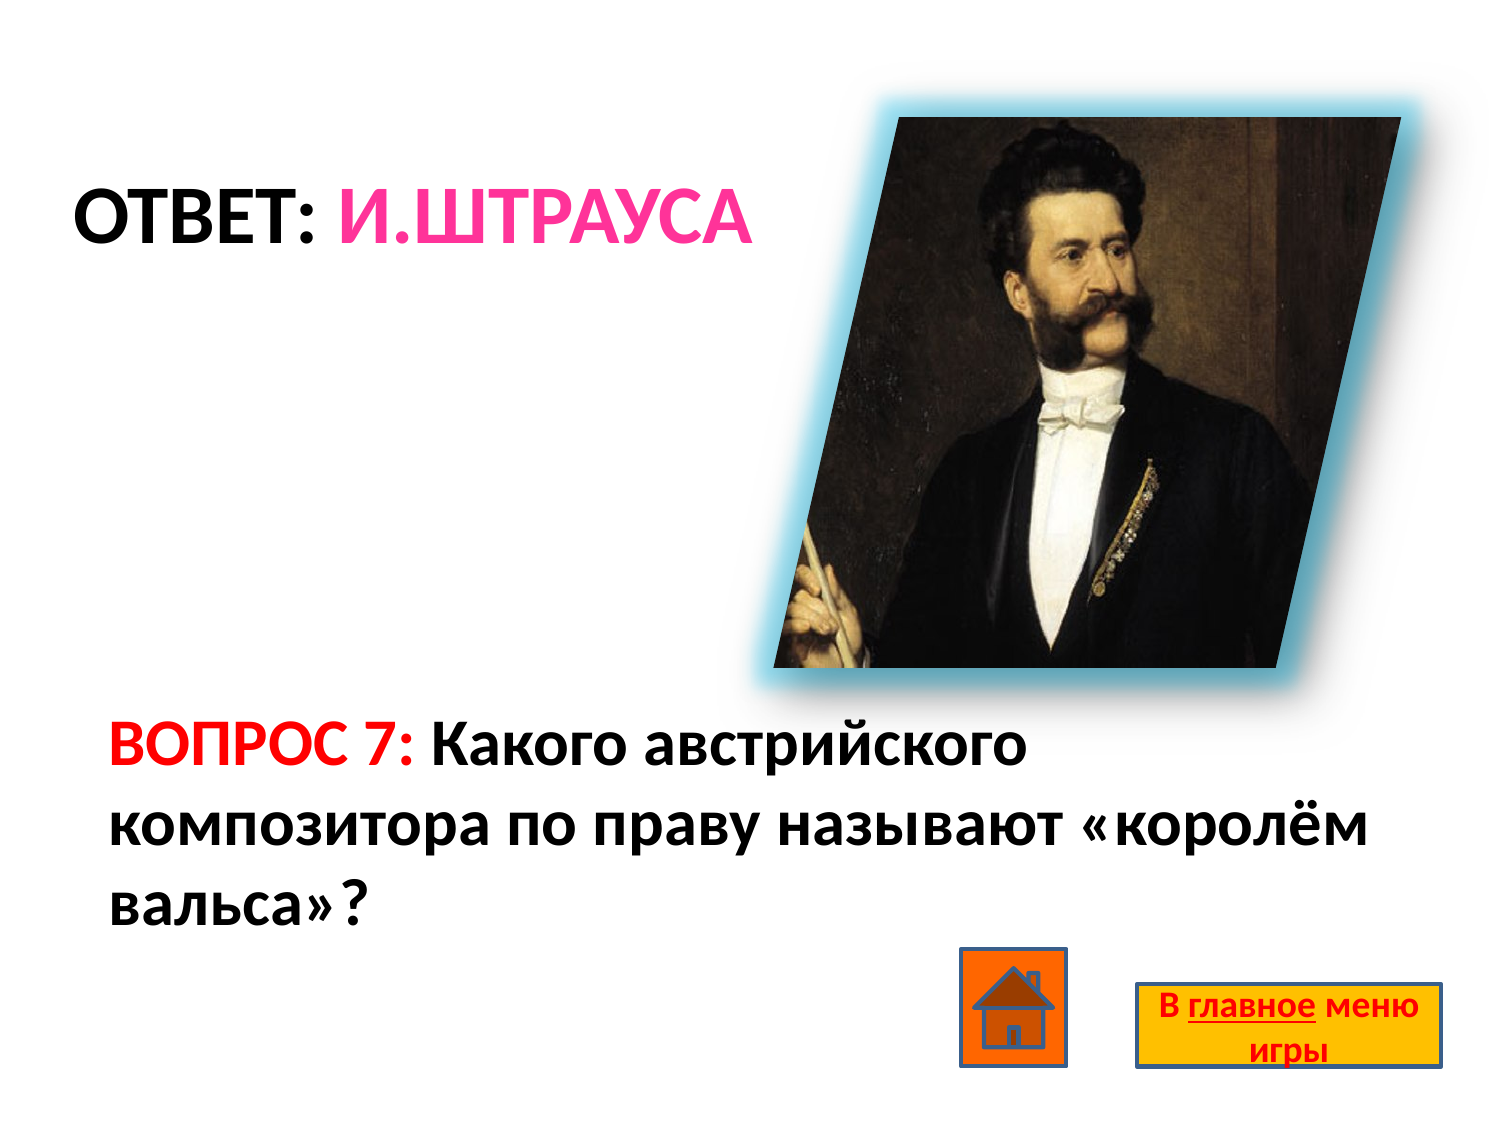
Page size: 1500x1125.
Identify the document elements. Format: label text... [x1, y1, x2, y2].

text_box ВОПРОС 7: Какого австрийского композитора по праву называют «королём вальса»? [93, 691, 1418, 946]
text_box [959, 947, 1068, 1068]
text_box ОТВЕТ: И.ШТРАУСА [58, 152, 768, 268]
text_box В главное меню игры [1135, 982, 1443, 1069]
picture [773, 116, 1402, 669]
